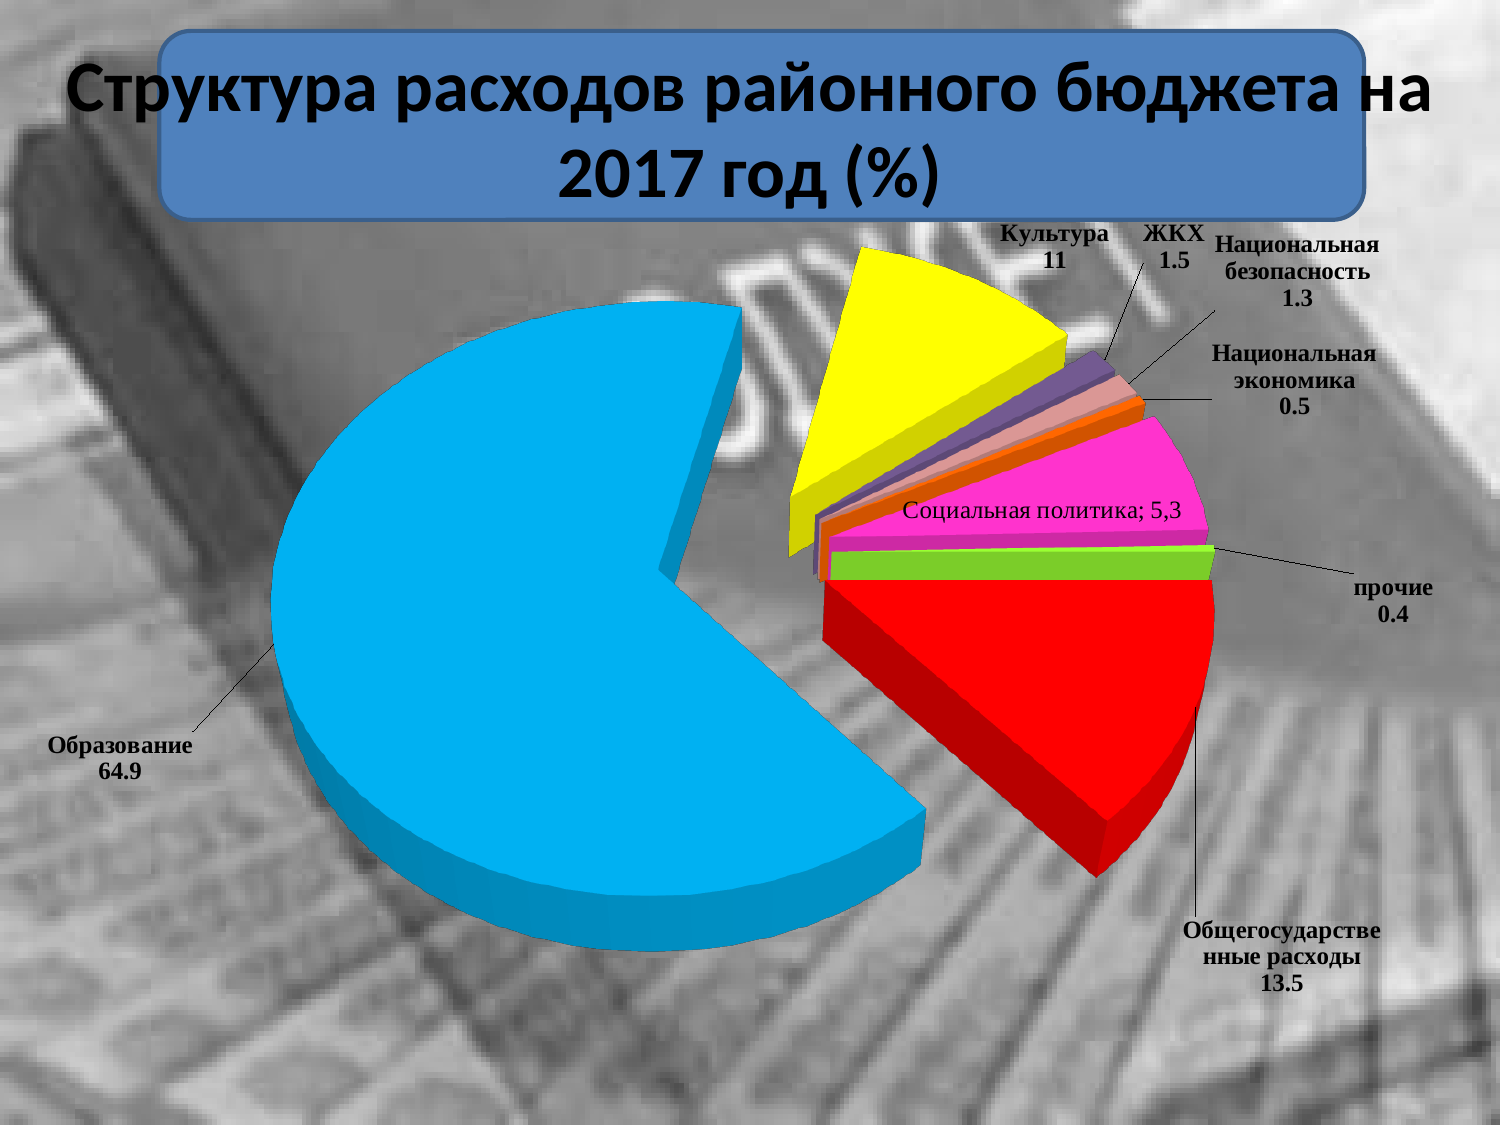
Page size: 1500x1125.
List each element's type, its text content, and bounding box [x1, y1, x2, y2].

title Структура расходов районного бюджета на 2017 год (%) [29, 30, 1471, 220]
text_box [0, 0, 1500, 1125]
chart [29, 219, 1459, 1024]
